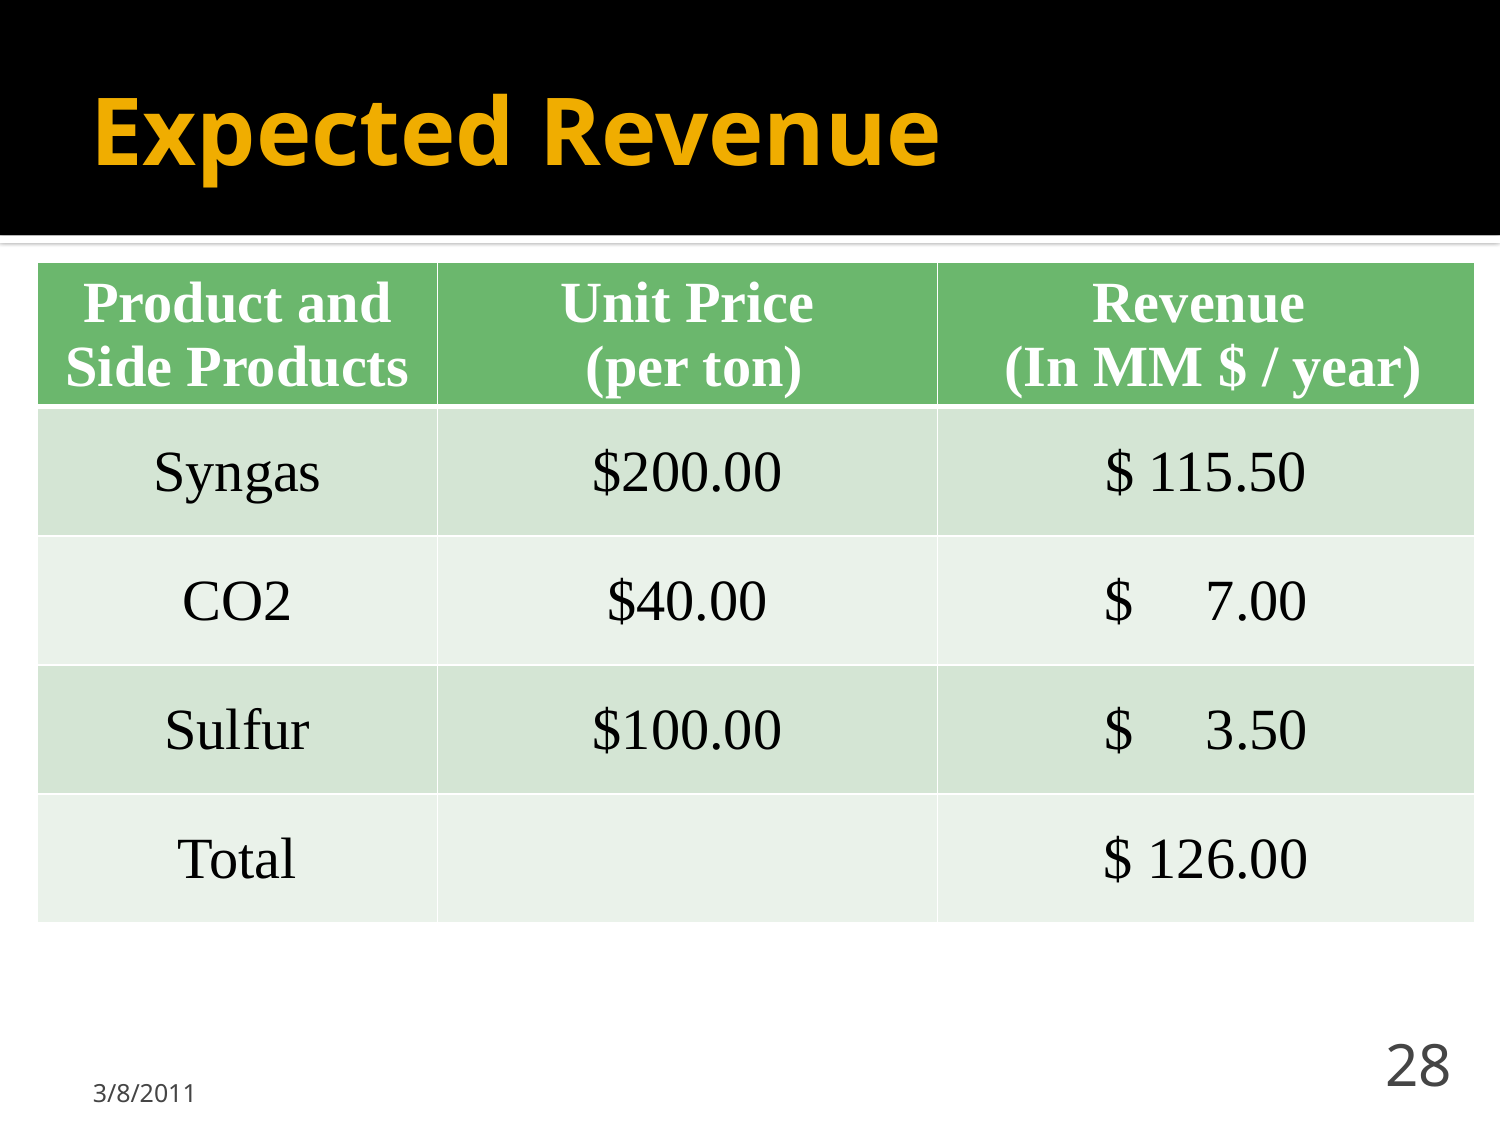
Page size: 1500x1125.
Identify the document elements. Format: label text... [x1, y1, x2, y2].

table_header Revenue (In MM $ / year) [938, 263, 1474, 404]
table_cell $ 115.50 [938, 409, 1474, 535]
table_cell Total [38, 795, 437, 922]
table_header Unit Price (per ton) [438, 263, 937, 404]
table_cell Sulfur [38, 666, 437, 793]
table_cell $40.00 [438, 537, 937, 664]
table_cell $200.00 [438, 409, 937, 535]
table_cell Syngas [38, 409, 437, 535]
table_cell $ 126.00 [938, 795, 1474, 922]
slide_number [75, 1062, 425, 1108]
slide_number 28 [1345, 1062, 1467, 1108]
table_cell [438, 795, 937, 922]
table_header Product and Side Products [38, 263, 437, 404]
table_cell $ 7.00 [938, 537, 1474, 664]
title Expected Revenue [75, 25, 1425, 231]
table_cell $ 3.50 [938, 666, 1474, 793]
table_cell CO2 [38, 537, 437, 664]
table_cell $100.00 [438, 666, 937, 793]
